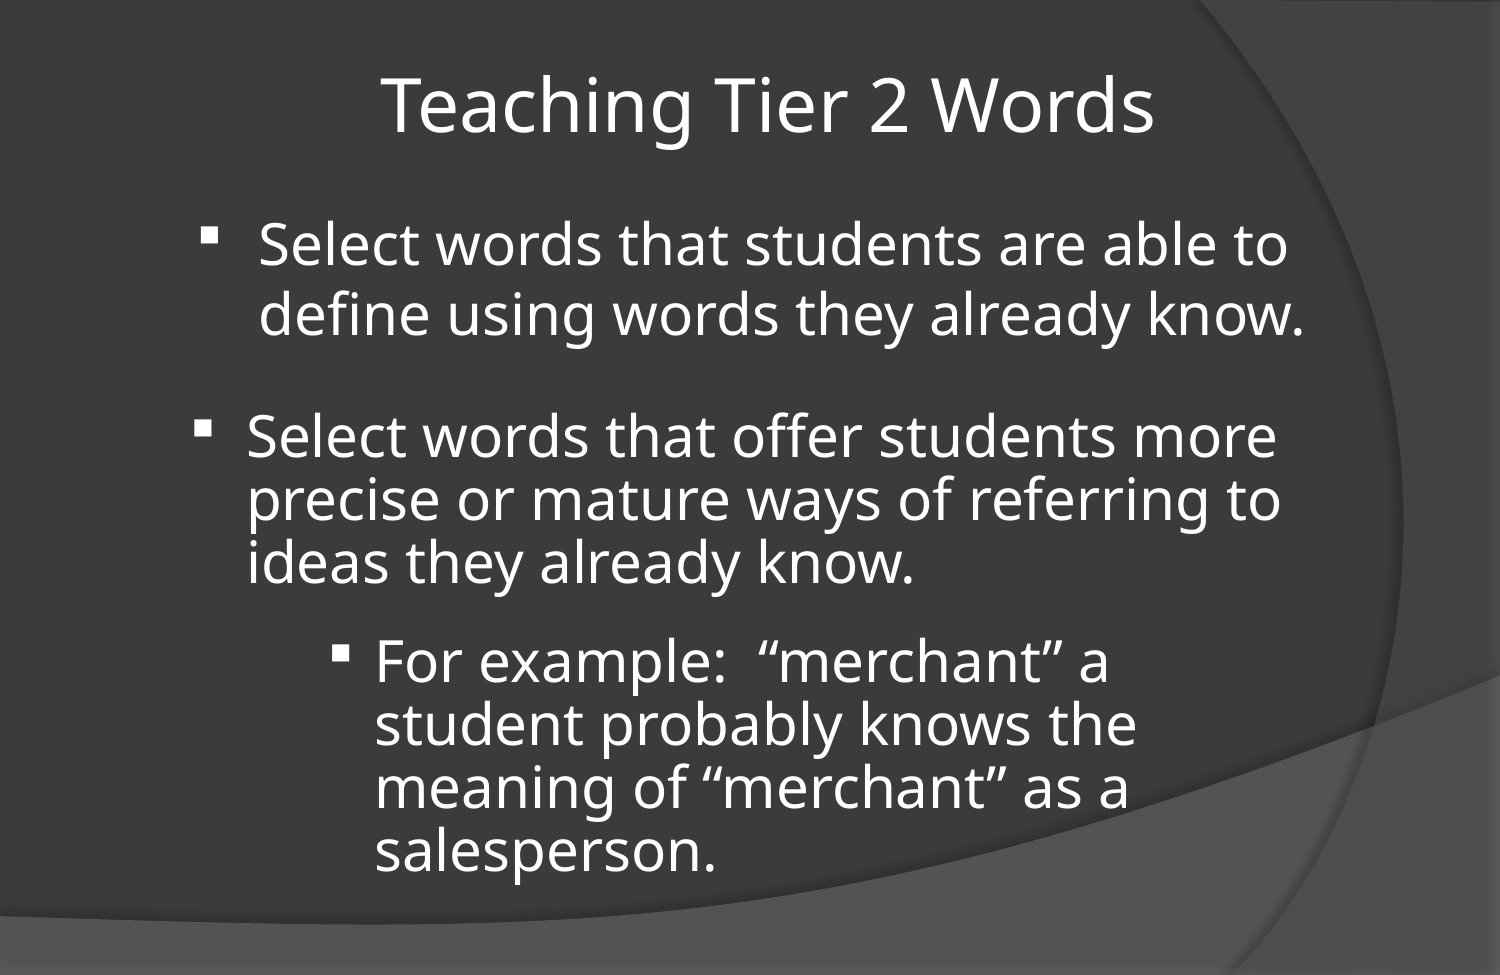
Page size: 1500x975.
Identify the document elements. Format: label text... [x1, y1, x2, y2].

text_box For example: “merchant” a student probably knows the meaning of “merchant” as a salesperson. [87, 624, 1263, 838]
list Select words that students are able to define using words they already know. [174, 199, 1413, 399]
text_box Select words that offer students more precise or mature ways of referring to ideas they already know. [174, 399, 1438, 600]
text_box Teaching Tier 2 Words [174, 49, 1363, 155]
